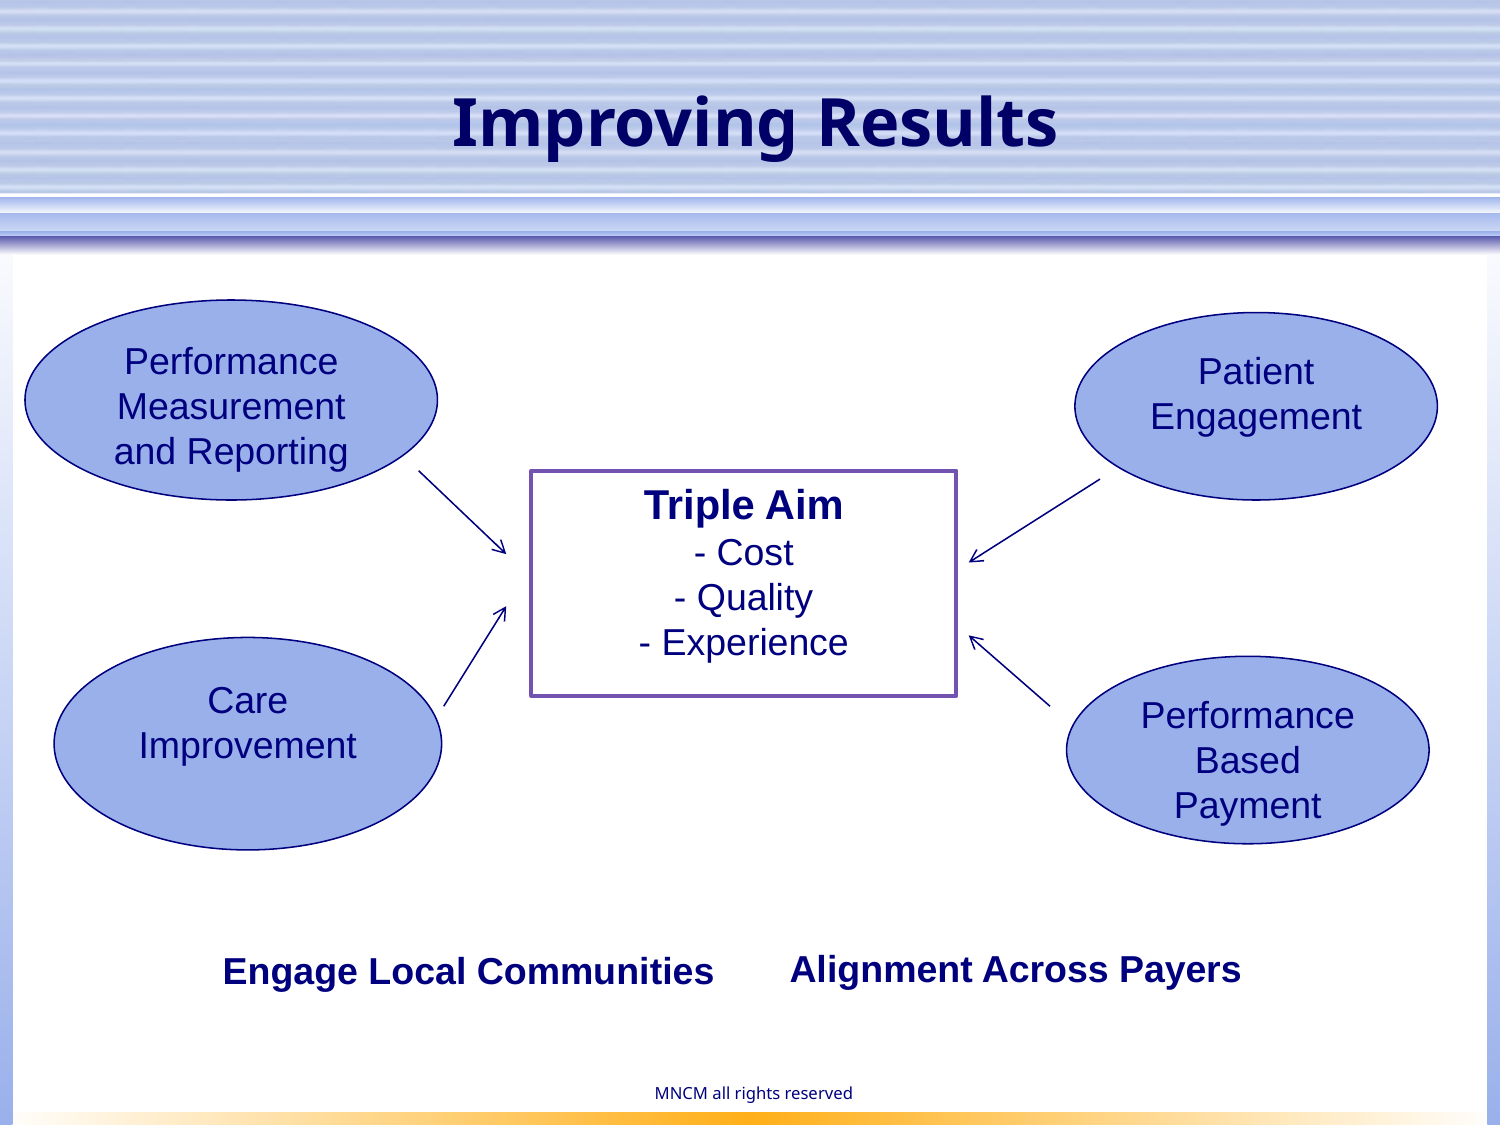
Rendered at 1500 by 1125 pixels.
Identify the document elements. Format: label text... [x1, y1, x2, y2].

title Improving Results [62, 49, 1451, 201]
footer MNCM all rights reserved [137, 1074, 1376, 1103]
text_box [24, 299, 1438, 1001]
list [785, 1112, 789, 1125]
picture [0, 0, 1500, 193]
